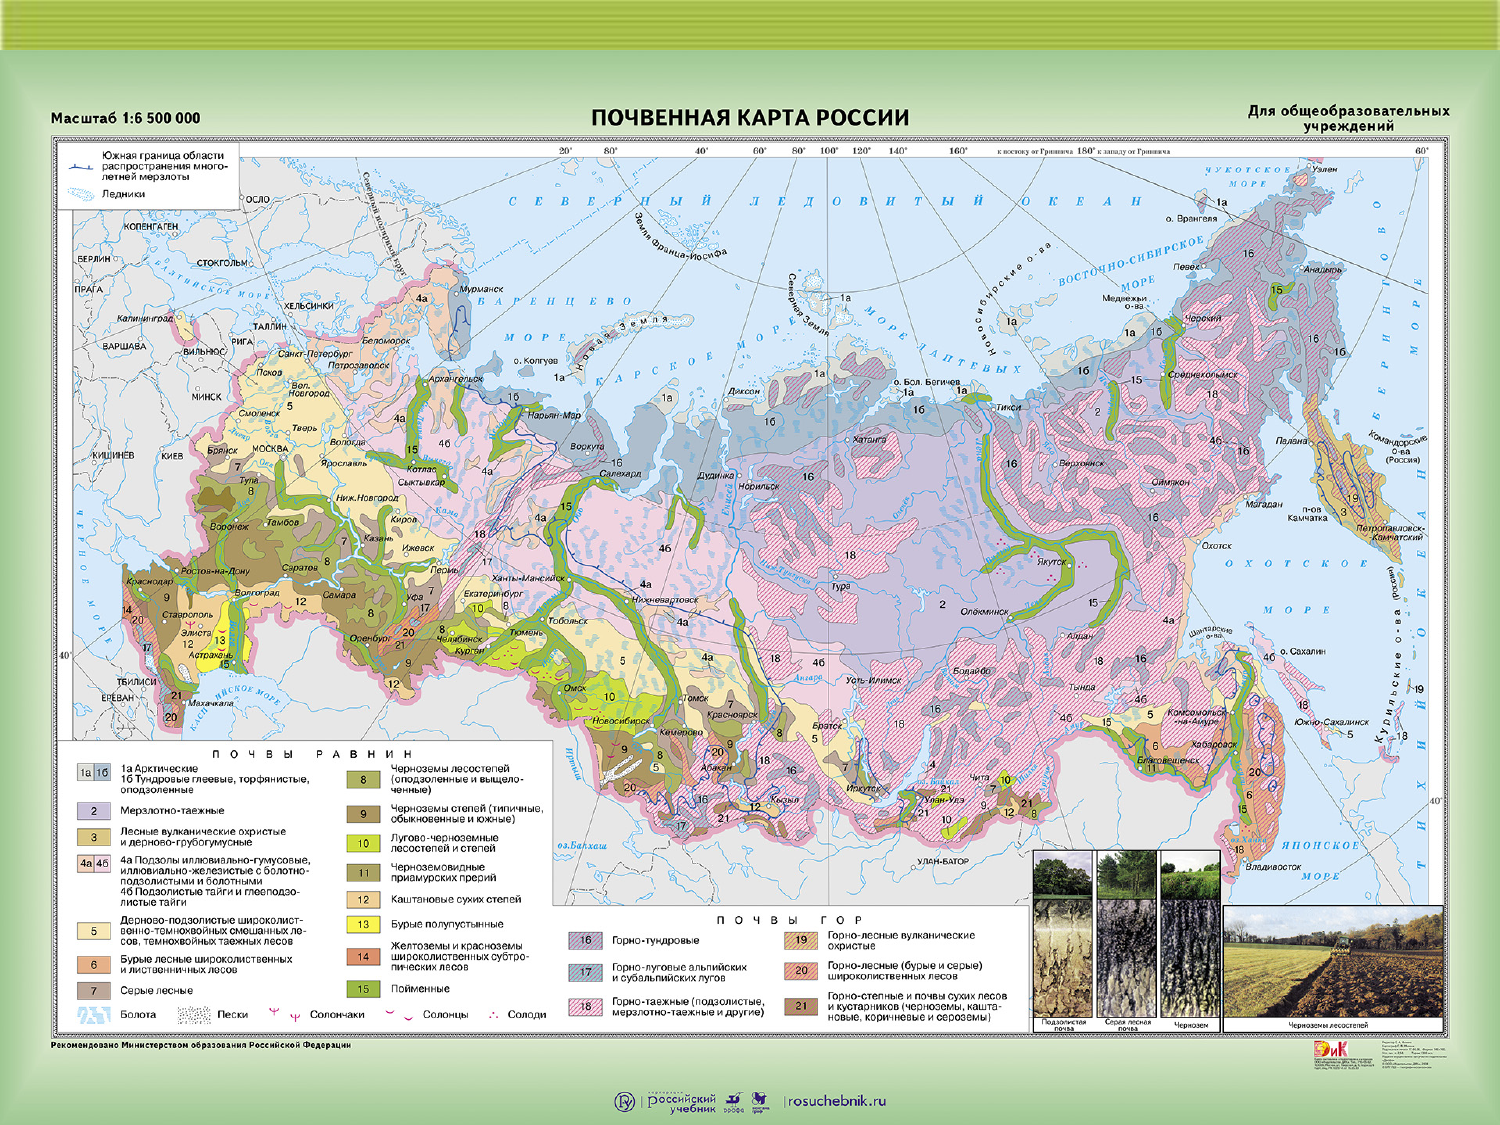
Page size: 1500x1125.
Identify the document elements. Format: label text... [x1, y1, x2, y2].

picture [0, 0, 1500, 1125]
title Почвенная карта России [75, 45, 1425, 49]
